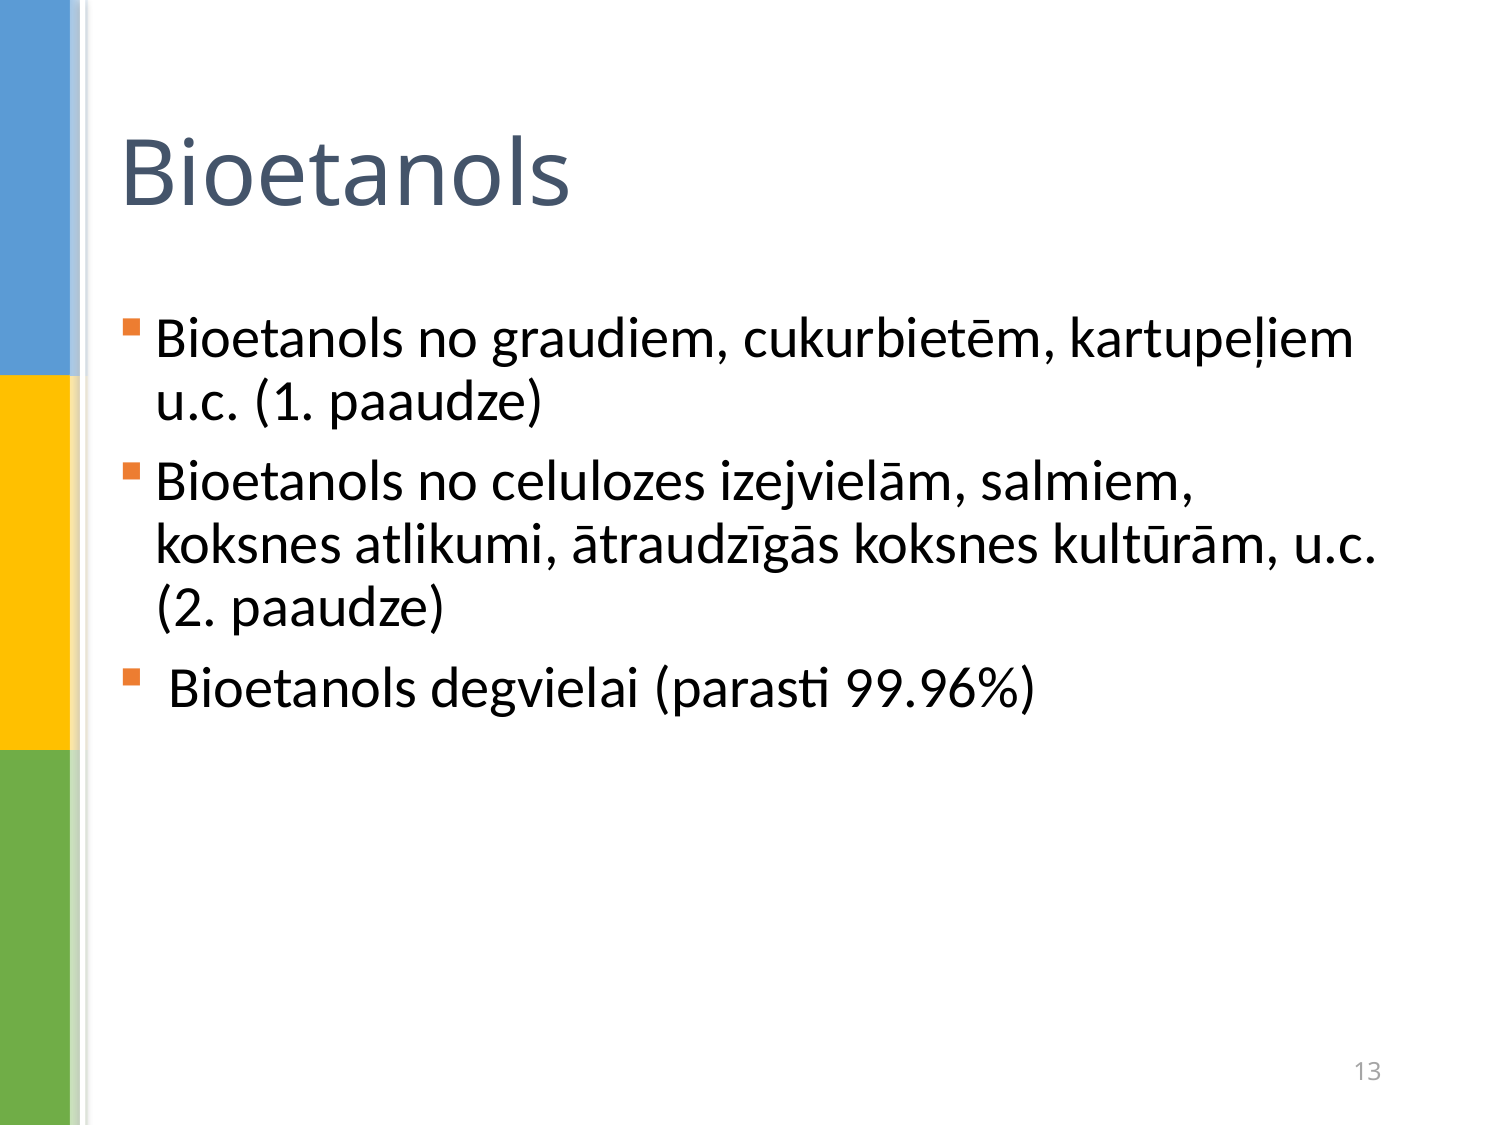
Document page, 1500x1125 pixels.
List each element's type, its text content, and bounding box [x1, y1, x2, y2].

list Bioetanols no graudiem, cukurbietēm, kartupeļiem u.c. (1. paaudze) Bioetanols no celulozes izejvielām, salmiem, koksnes atlikumi, ātraudzīgās koksnes kultūrām, u.c. (2. paaudze) Bioetanols degvielai (parasti 99.96%) [103, 299, 1397, 1014]
slide_number 13 [993, 1042, 1397, 1103]
title Bioetanols [103, 59, 1397, 278]
